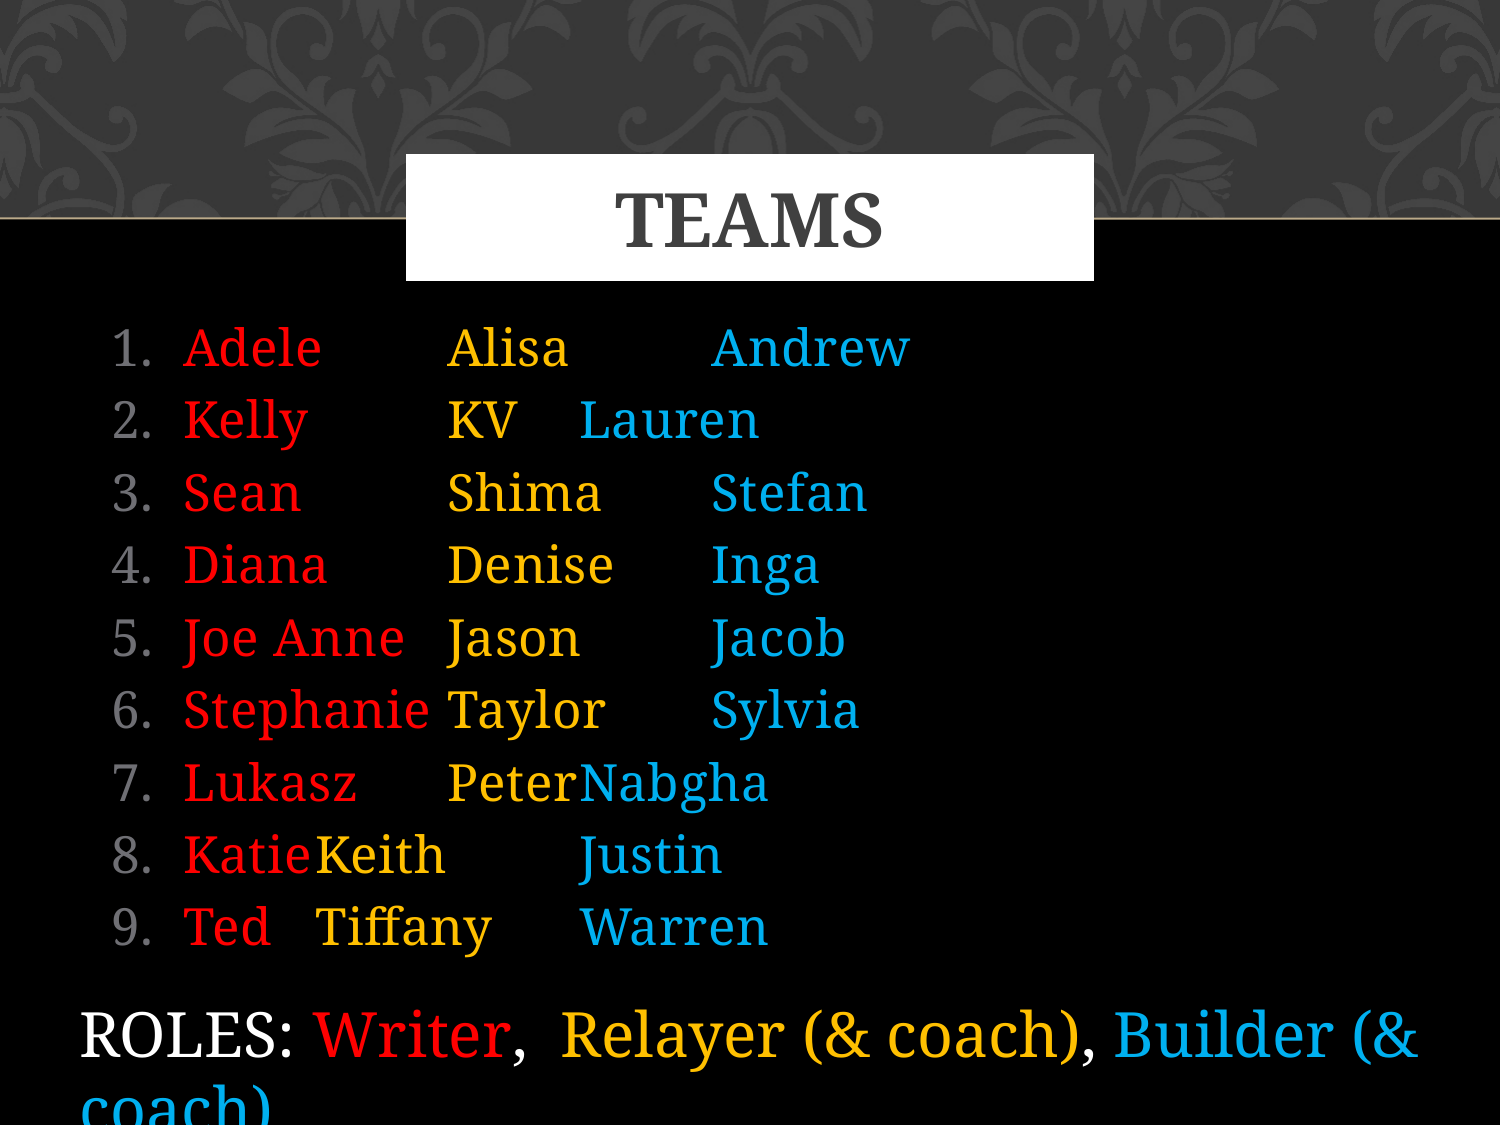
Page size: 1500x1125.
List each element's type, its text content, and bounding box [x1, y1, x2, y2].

text_box ROLES: Writer, Relayer (& coach), Builder (& coach) [64, 987, 1500, 1125]
list Adele Alisa Andrew Kelly KV Lauren Sean Shima Stefan Diana Denise Inga Joe Anne Jason Jacob Stephanie Taylor Sylvia Lukasz Peter Nabgha Katie Keith Justin Ted Tiffany Warren [96, 307, 1447, 965]
title Teams [406, 154, 1094, 281]
